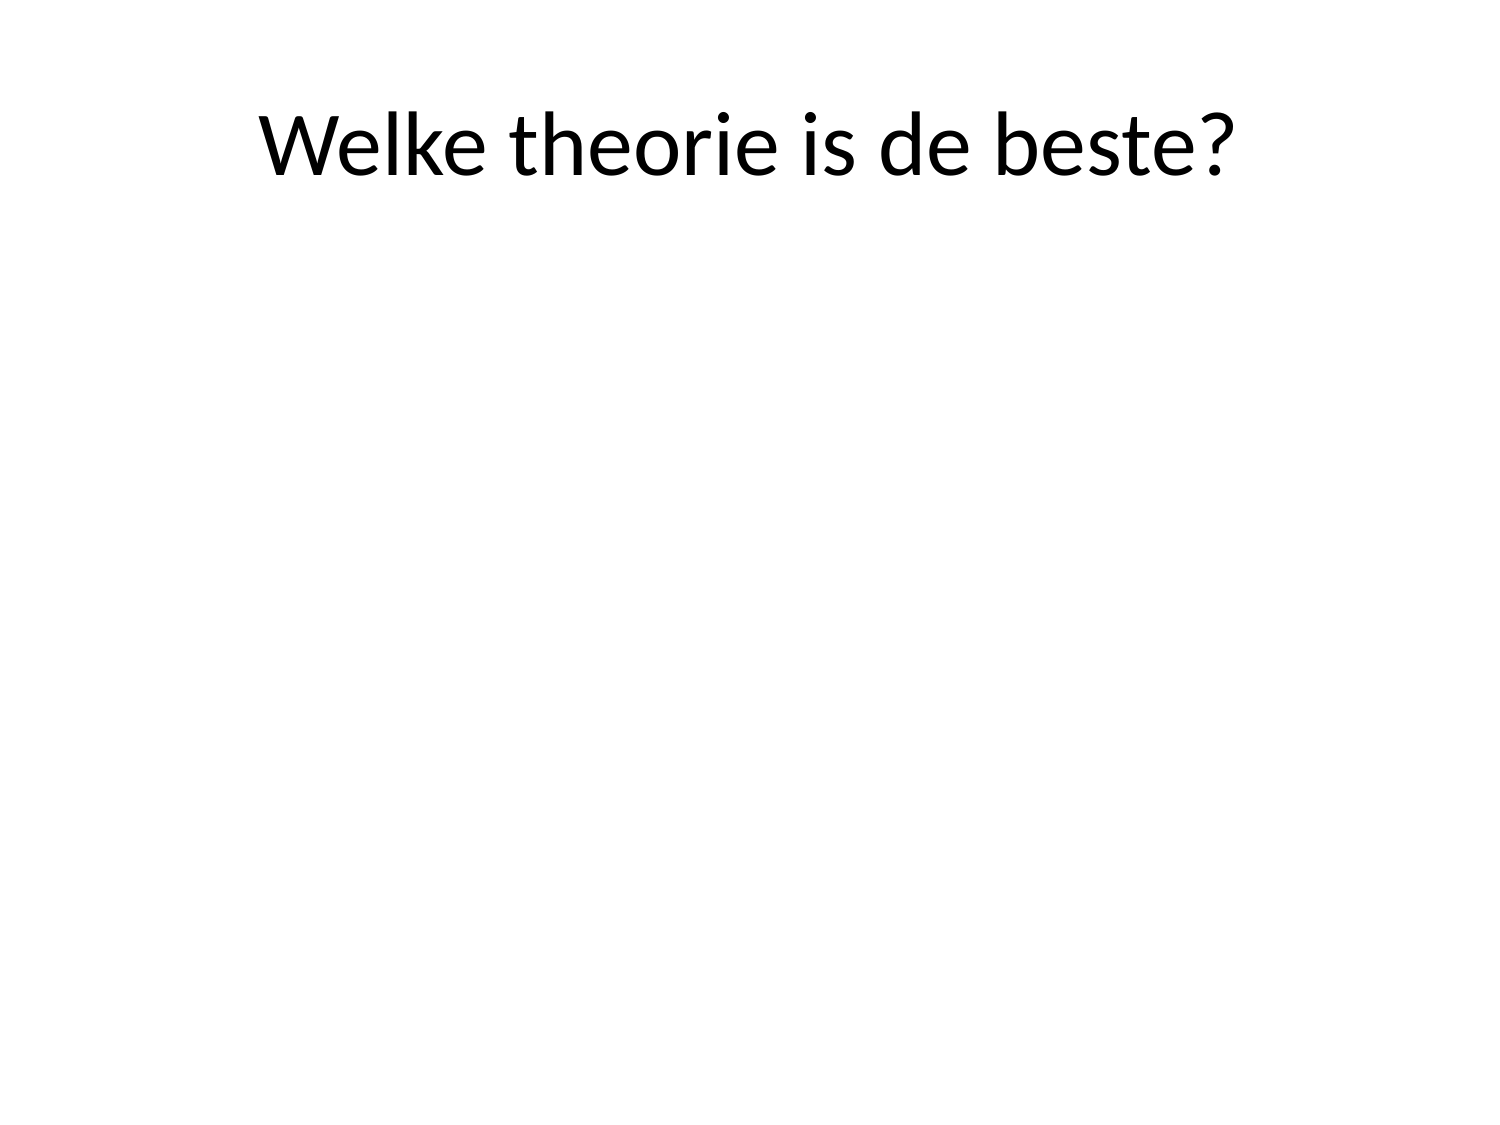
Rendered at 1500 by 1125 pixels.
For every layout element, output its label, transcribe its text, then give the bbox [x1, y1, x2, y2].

title Welke theorie is de beste? [75, 45, 1425, 233]
